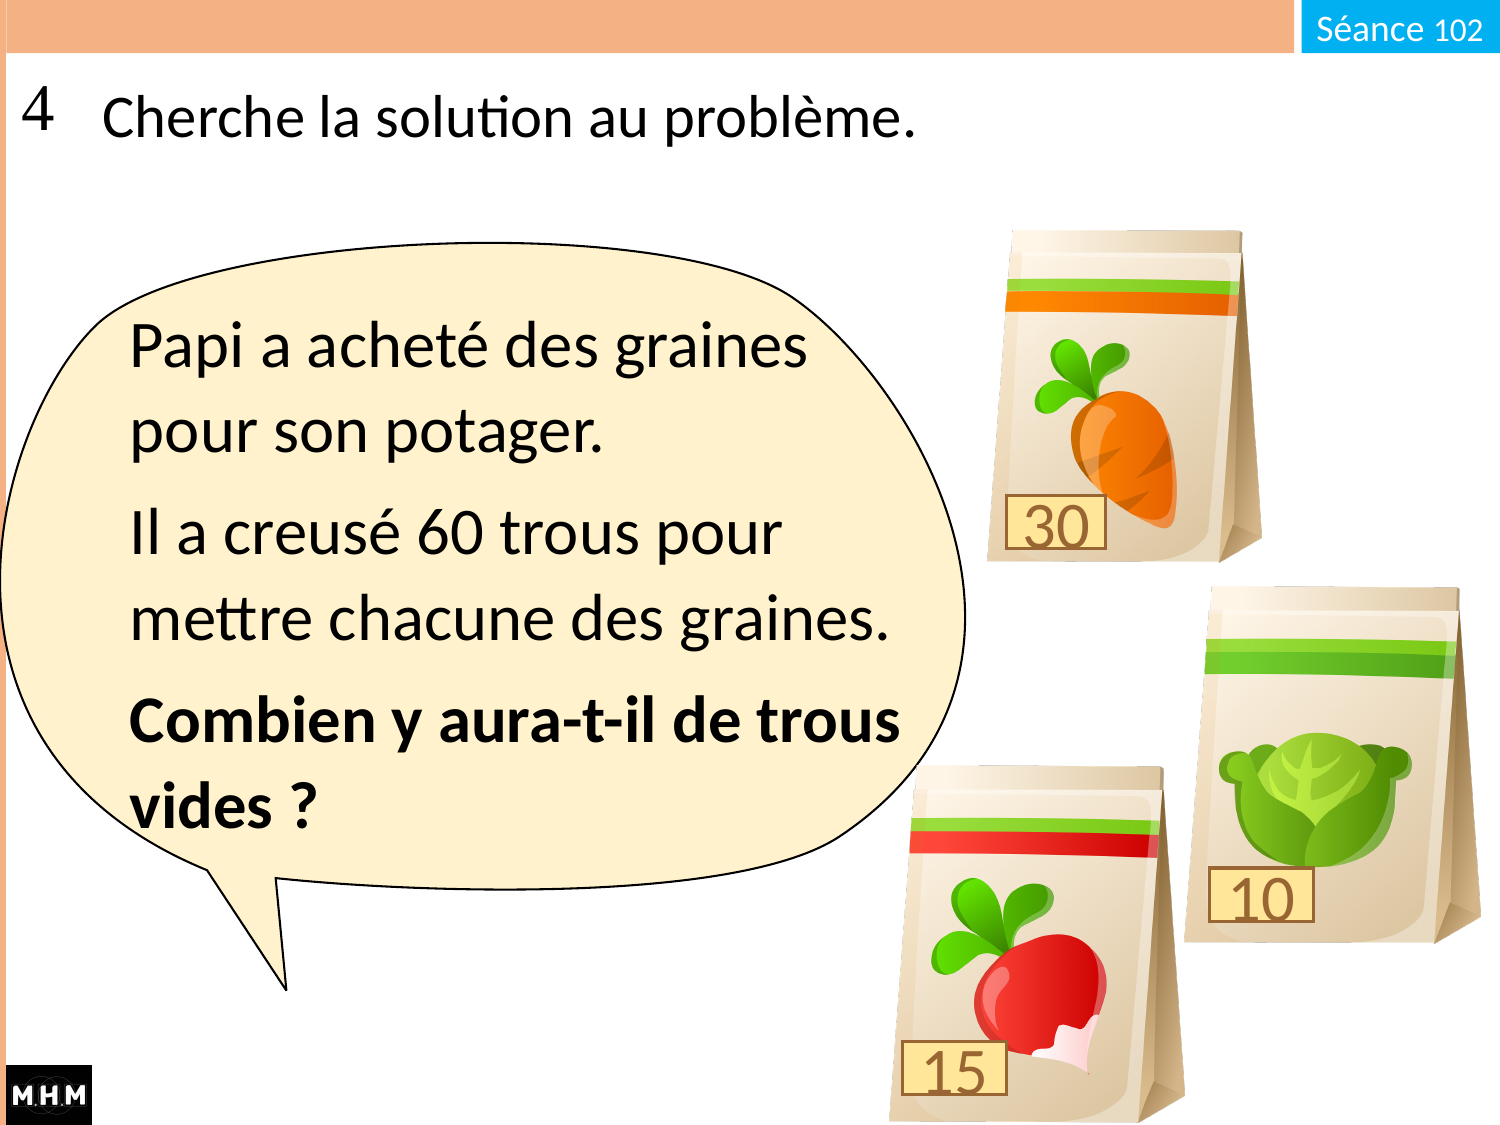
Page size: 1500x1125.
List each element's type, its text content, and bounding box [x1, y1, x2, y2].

text_box [162, 241, 777, 287]
picture [6, 1065, 92, 1125]
title Cherche la solution au problème. [87, 32, 1382, 158]
text_box [160, 849, 819, 992]
picture [889, 586, 1481, 1123]
picture [987, 230, 1262, 563]
text_box [0, 309, 115, 820]
text_box [924, 454, 967, 757]
text_box Papi a acheté des graines pour son potager. Il a creusé 60 trous pour mettre chacune des graines. Combien y aura-t-il de trous vides ? [115, 287, 924, 849]
